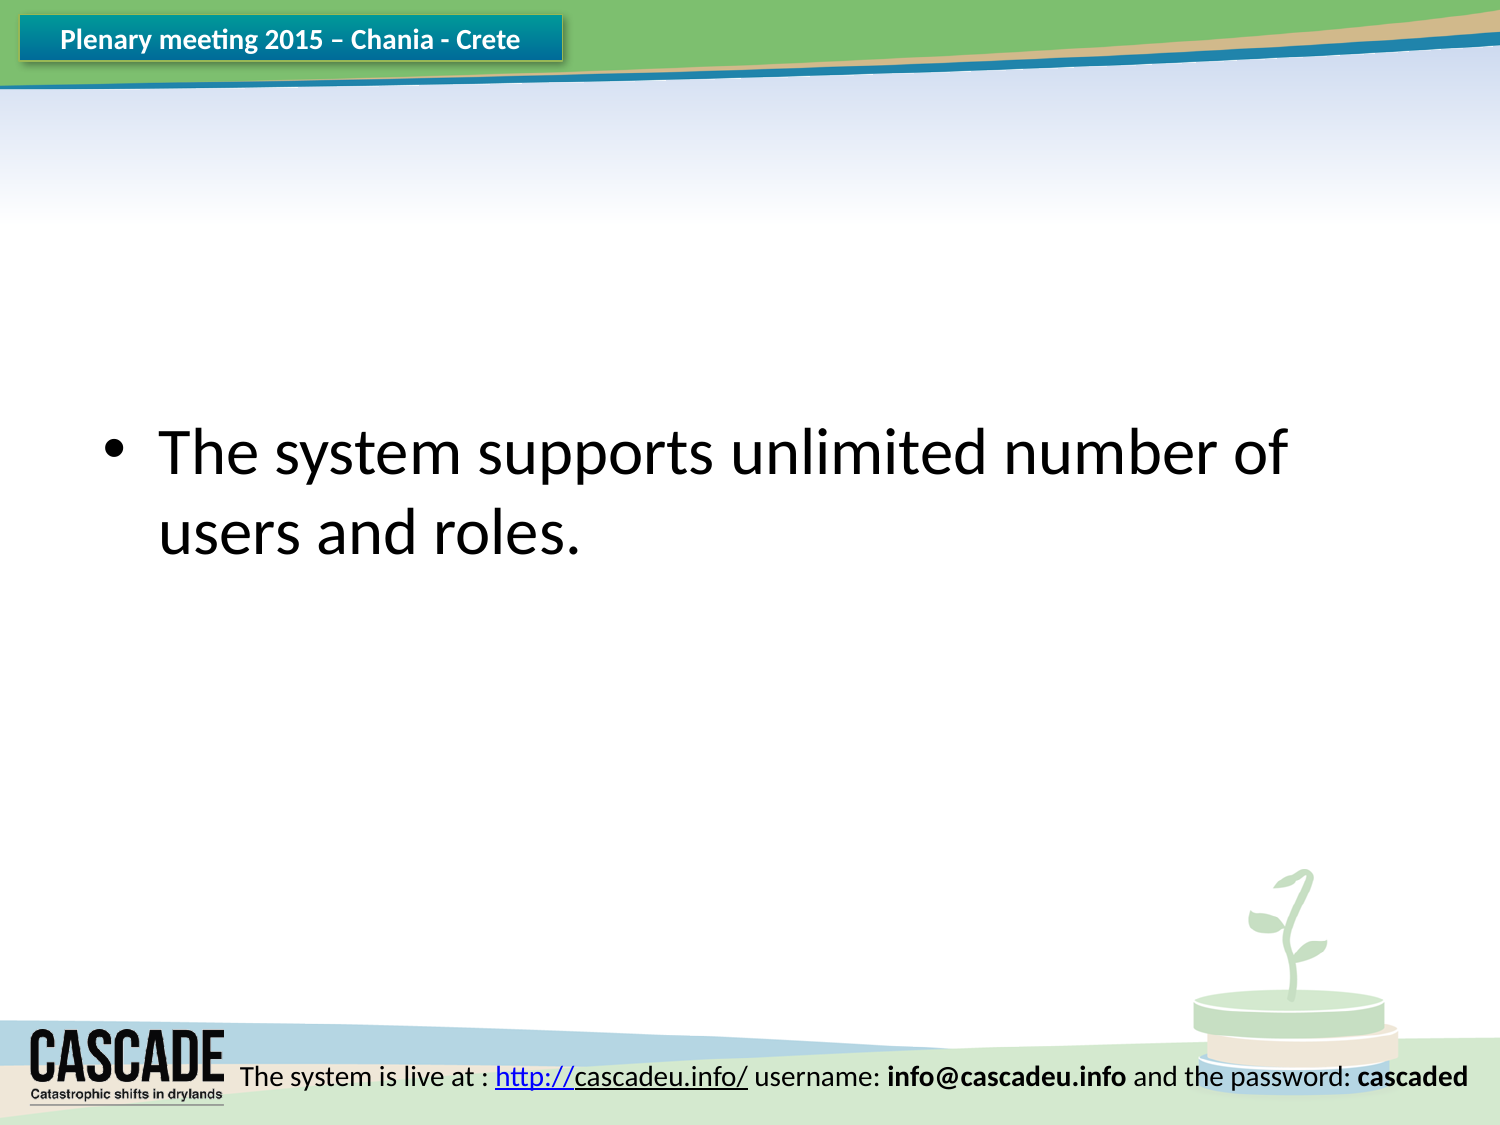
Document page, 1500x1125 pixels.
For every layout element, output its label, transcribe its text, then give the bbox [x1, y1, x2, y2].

picture [0, 0, 1500, 90]
text_box The system is live at : http://cascadeu.info/ username: info@cascadeu.info and the password: cascaded [224, 1049, 1488, 1100]
list The system supports unlimited number of users and roles. [87, 399, 1438, 613]
picture [29, 1029, 224, 1106]
